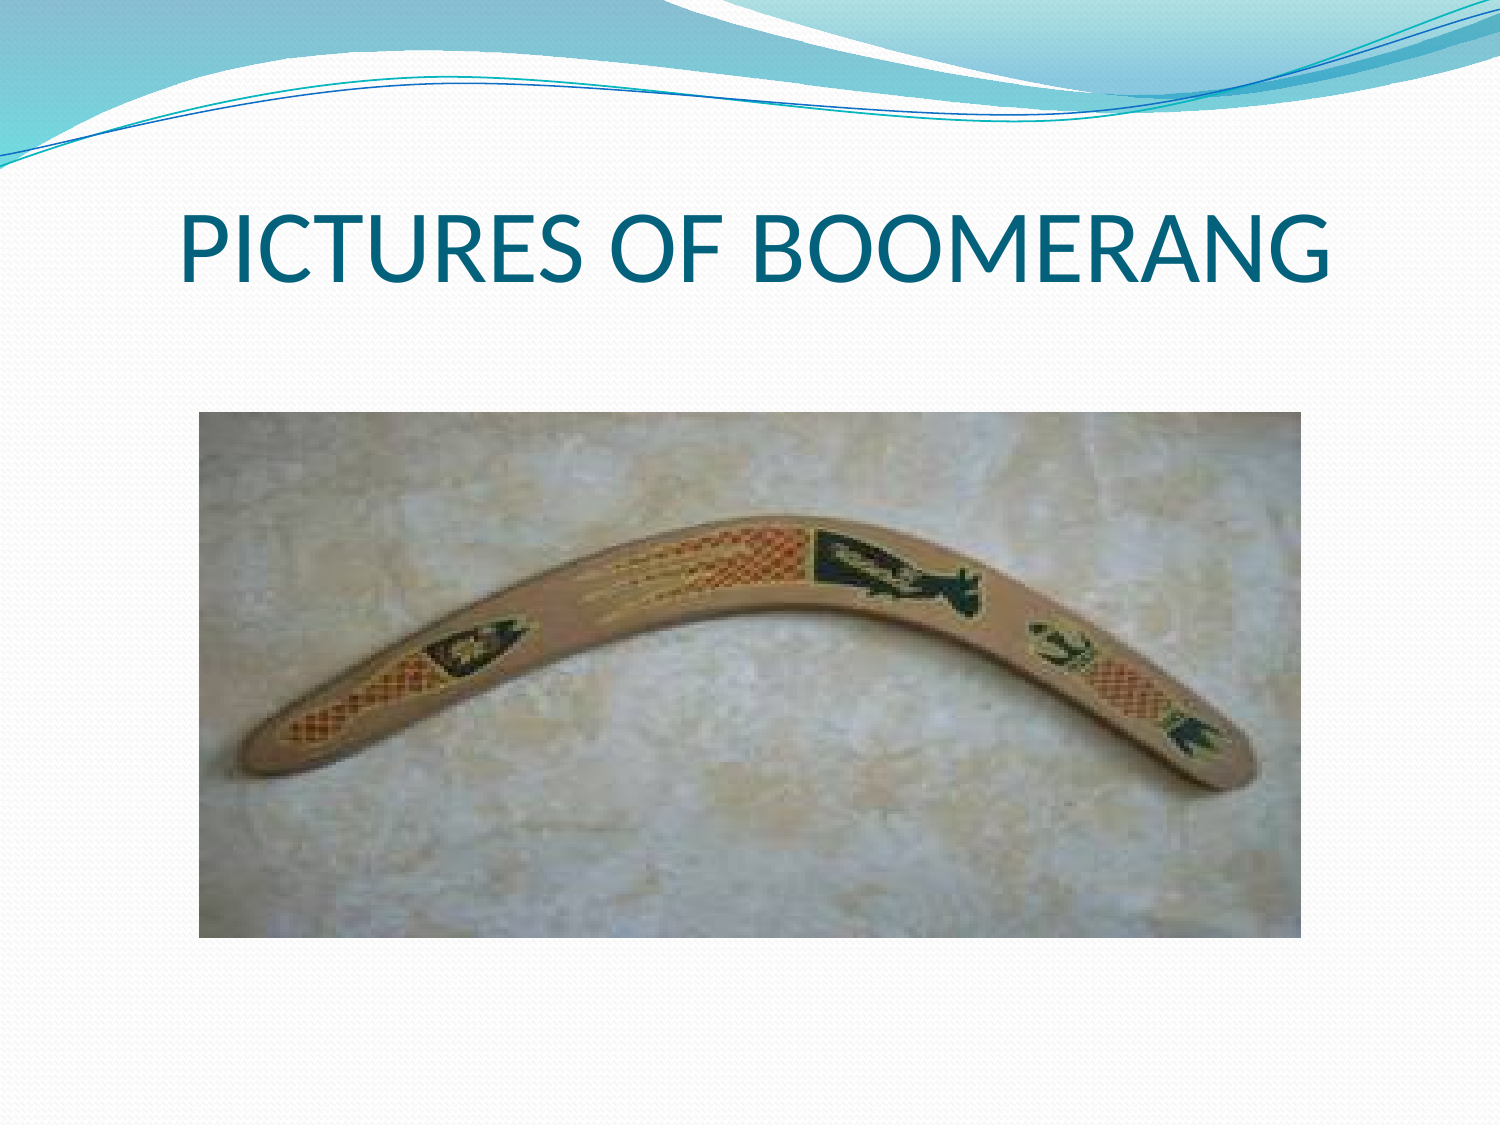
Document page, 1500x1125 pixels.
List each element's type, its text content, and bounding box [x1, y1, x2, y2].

picture [198, 412, 1301, 938]
title PICTURES OF BOOMERANG [75, 115, 1438, 303]
